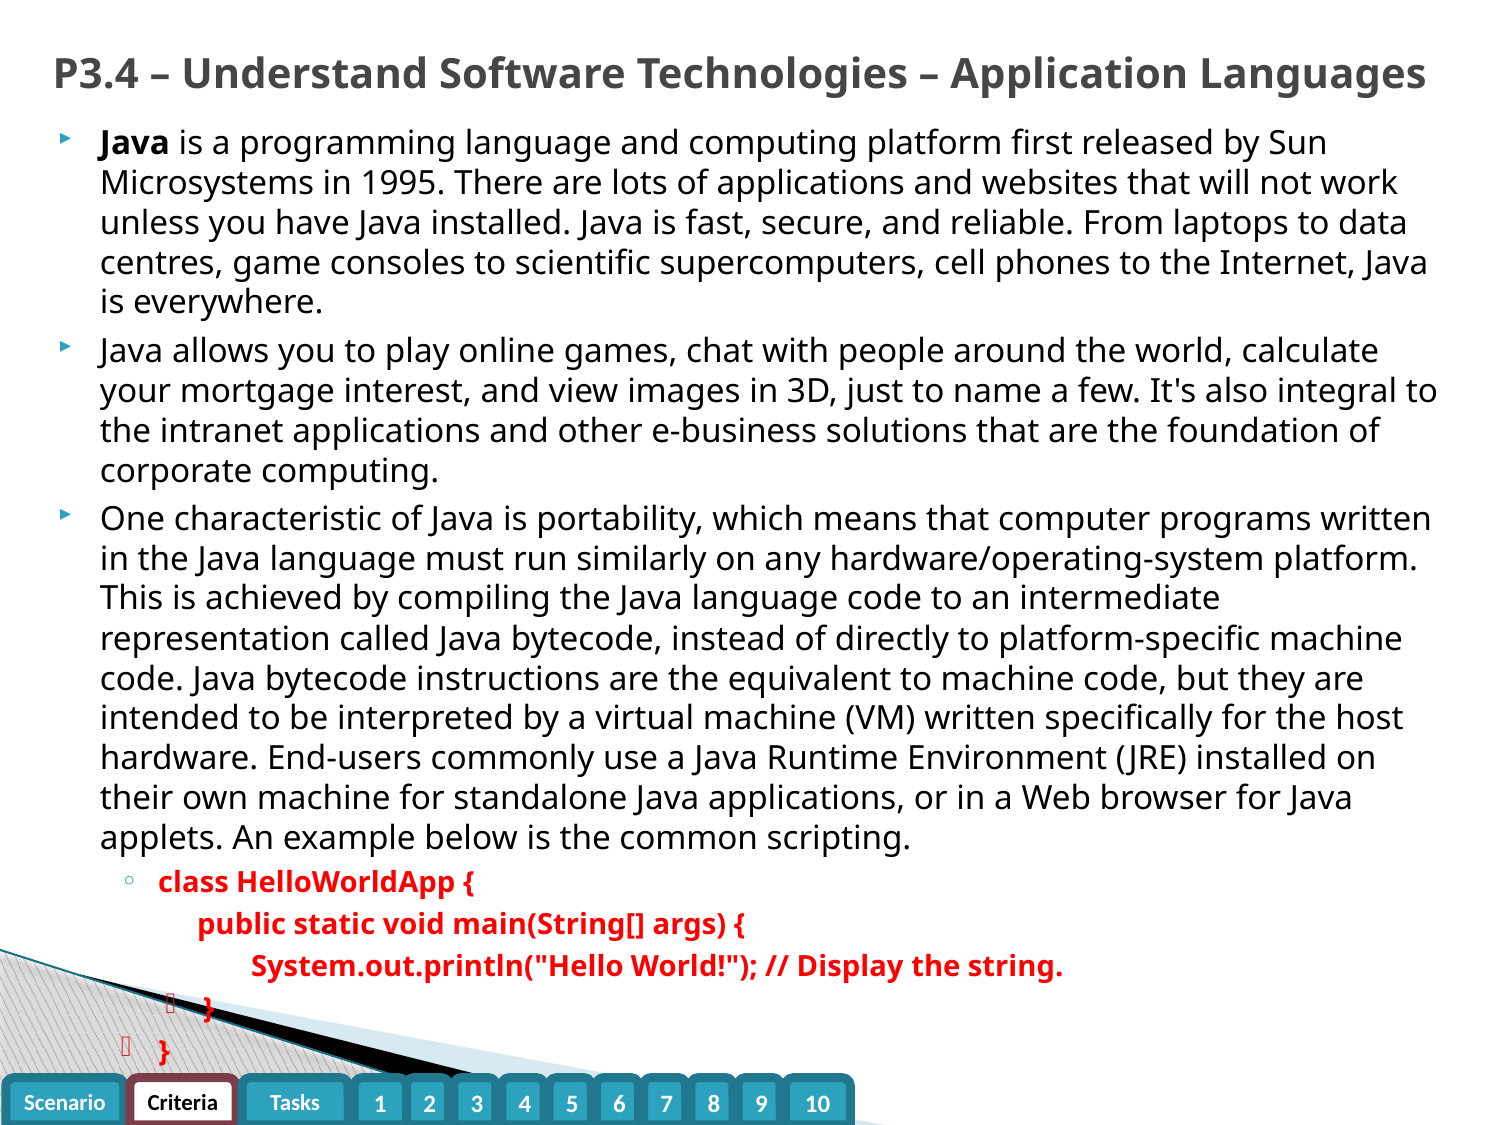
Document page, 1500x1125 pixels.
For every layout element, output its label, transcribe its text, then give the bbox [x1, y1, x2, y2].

list Java is a programming language and computing platform first released by Sun Microsystems in 1995. There are lots of applications and websites that will not work unless you have Java installed. Java is fast, secure, and reliable. From laptops to data centres, game consoles to scientific supercomputers, cell phones to the Internet, Java is everywhere. Java allows you to play online games, chat with people around the world, calculate your mortgage interest, and view images in 3D, just to name a few. It's also integral to the intranet applications and other e-business solutions that are the foundation of corporate computing. One characteristic of Java is portability, which means that computer programs written in the Java language must run similarly on any hardware/operating-system platform. This is achieved by compiling the Java language code to an intermediate representation called Java bytecode, instead of directly to platform-specific machine code. Java bytecode instructions are the equivalent to machine code, but they are intended to be interpreted by a virtual machine (VM) written specifically for the host hardware. End-users commonly use a Java Runtime Environment (JRE) installed on their own machine for standalone Java applications, or in a Web browser for Java applets. An example below is the common scripting. class HelloWorldApp { public static void main(String[] args) { System.out.println("Hello World!"); // Display the string. } } [41, 126, 1471, 1047]
title P3.4 – Understand Software Technologies – Application Languages [37, 19, 1471, 126]
